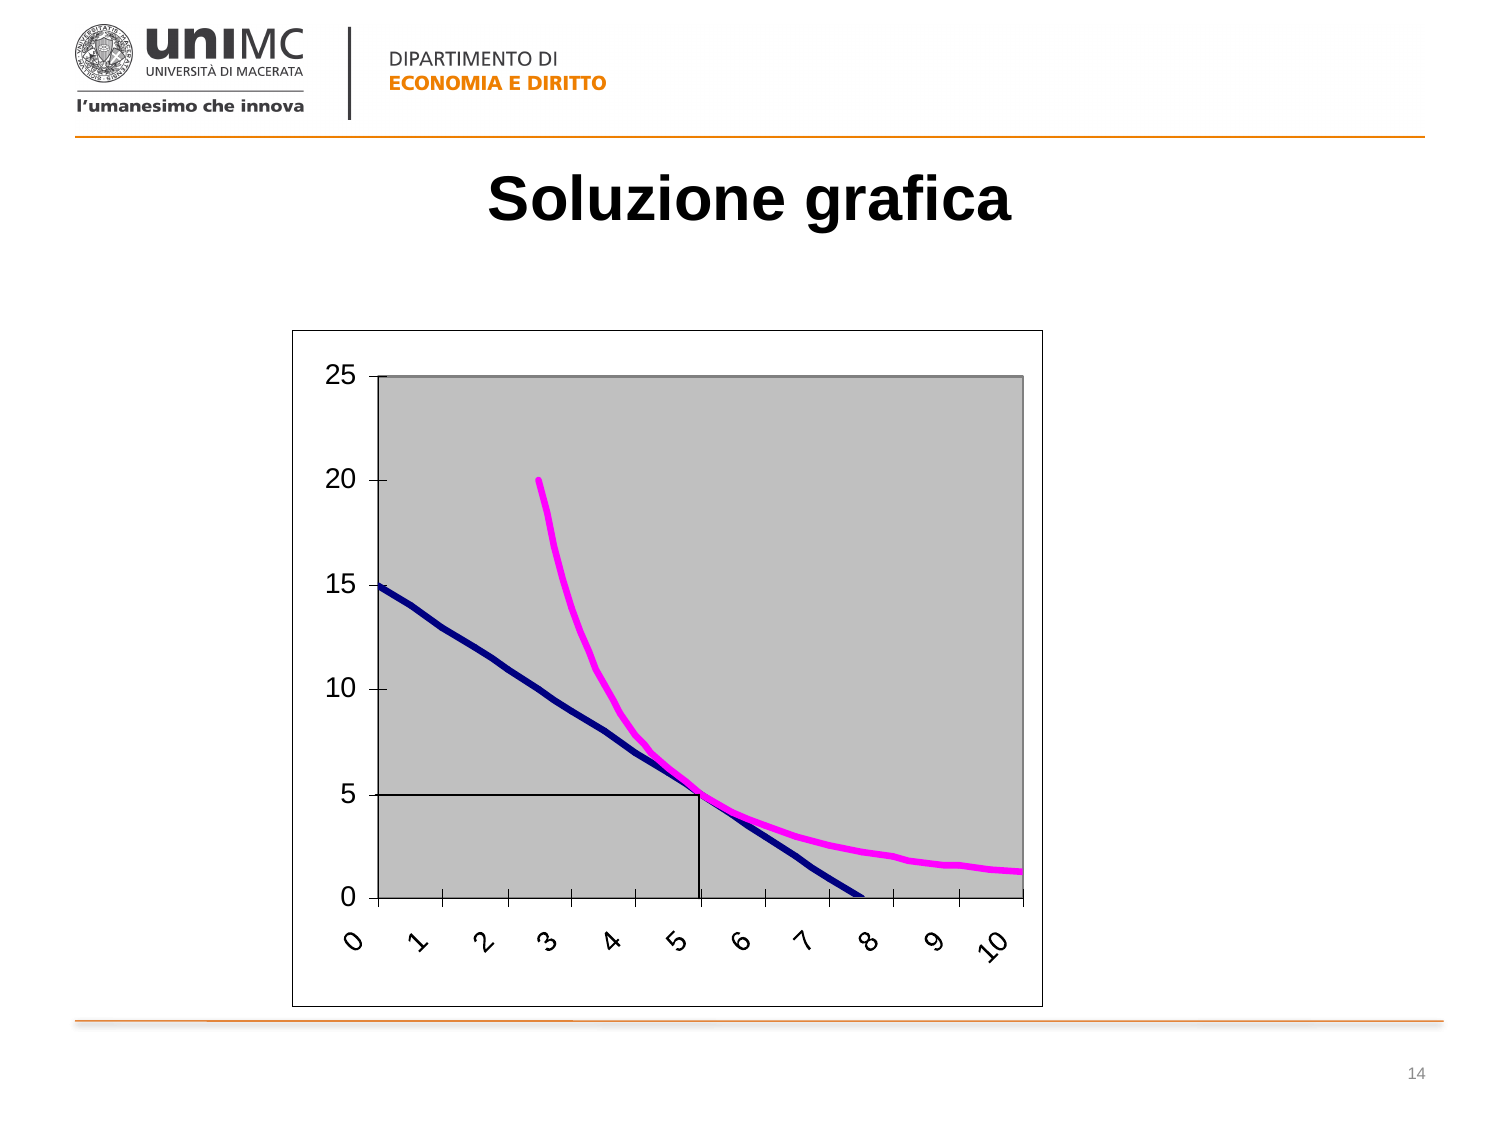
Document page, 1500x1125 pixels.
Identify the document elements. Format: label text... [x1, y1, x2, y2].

title Soluzione grafica [75, 149, 1425, 241]
slide_number 14 [1091, 1042, 1442, 1103]
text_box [280, 318, 1056, 1018]
picture [75, 24, 1425, 138]
